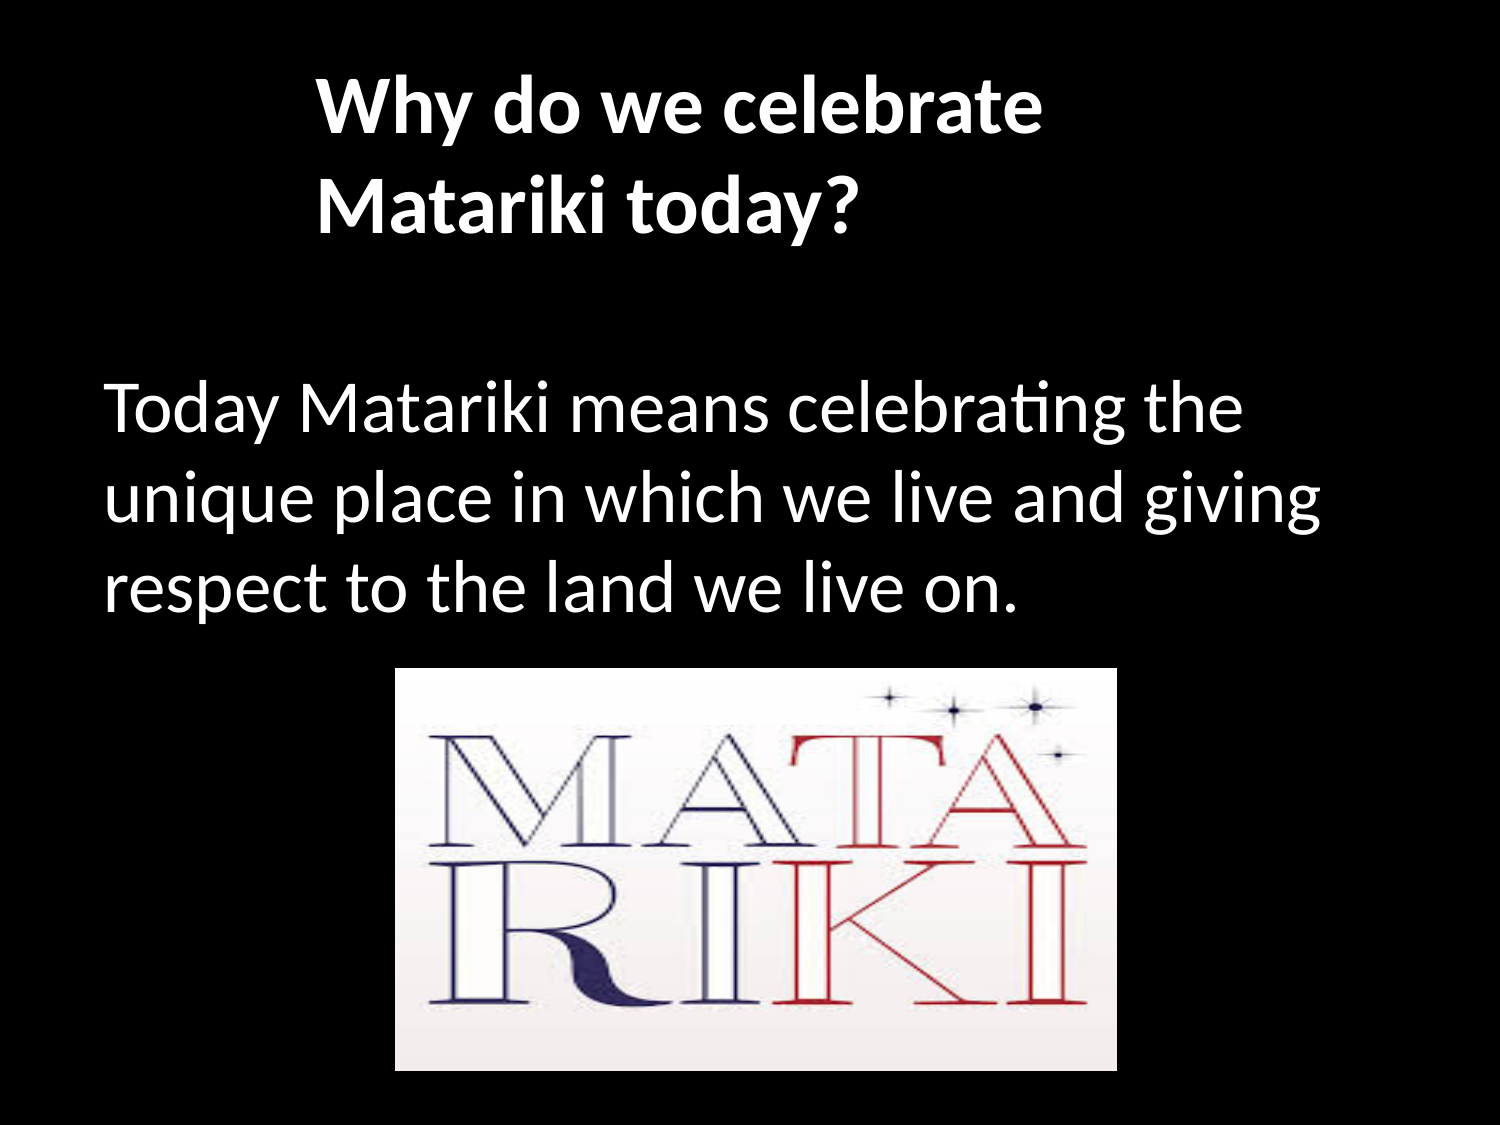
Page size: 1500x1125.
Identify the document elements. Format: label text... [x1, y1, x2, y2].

text_box Why do we celebrate Matariki today? [301, 42, 1069, 258]
picture [395, 668, 1117, 1071]
text_box Today Matariki means celebrating the unique place in which we live and giving respect to the land we live on. [88, 349, 1424, 635]
